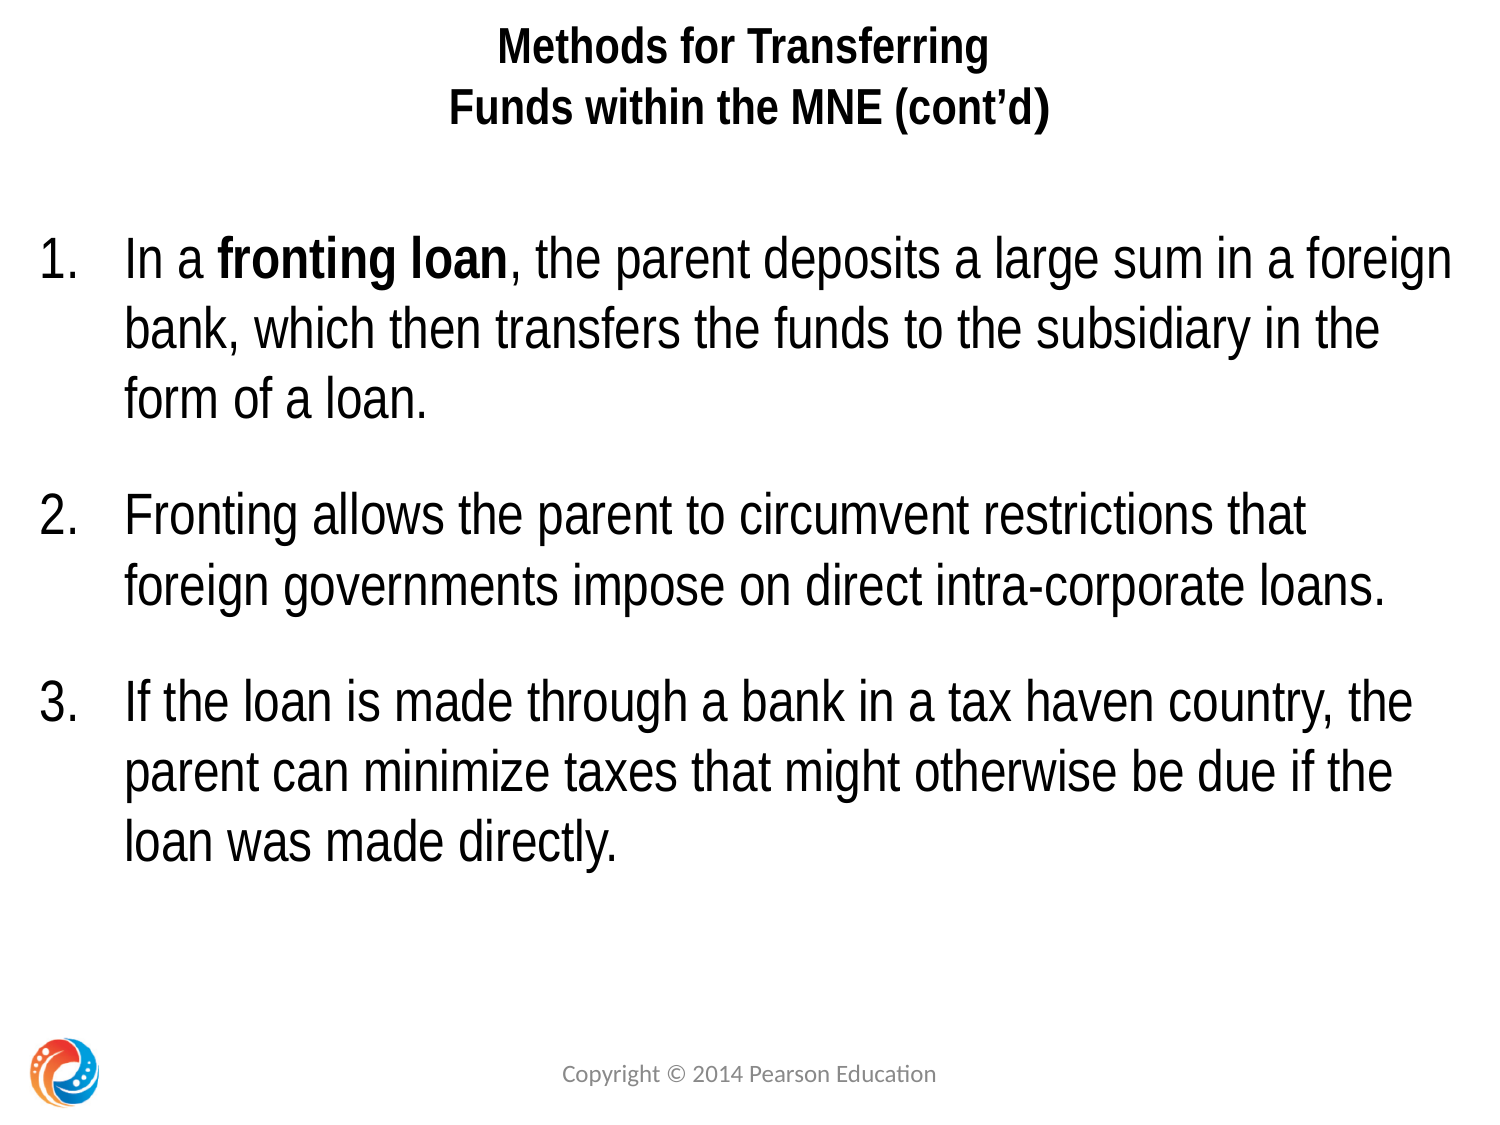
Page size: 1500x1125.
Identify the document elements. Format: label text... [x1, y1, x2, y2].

footer Copyright © 2014 Pearson Education [512, 1042, 988, 1103]
picture [23, 1032, 105, 1111]
subtitle In a fronting loan, the parent deposits a large sum in a foreign bank, which then transfers the funds to the subsidiary in the form of a loan. Fronting allows the parent to circumvent restrictions that foreign governments impose on direct intra-corporate loans. If the loan is made through a bank in a tax haven country, the parent can minimize taxes that might otherwise be due if the loan was made directly. [24, 212, 1476, 1038]
title Methods for Transferring Funds within the MNE (cont’d) [112, 4, 1388, 143]
